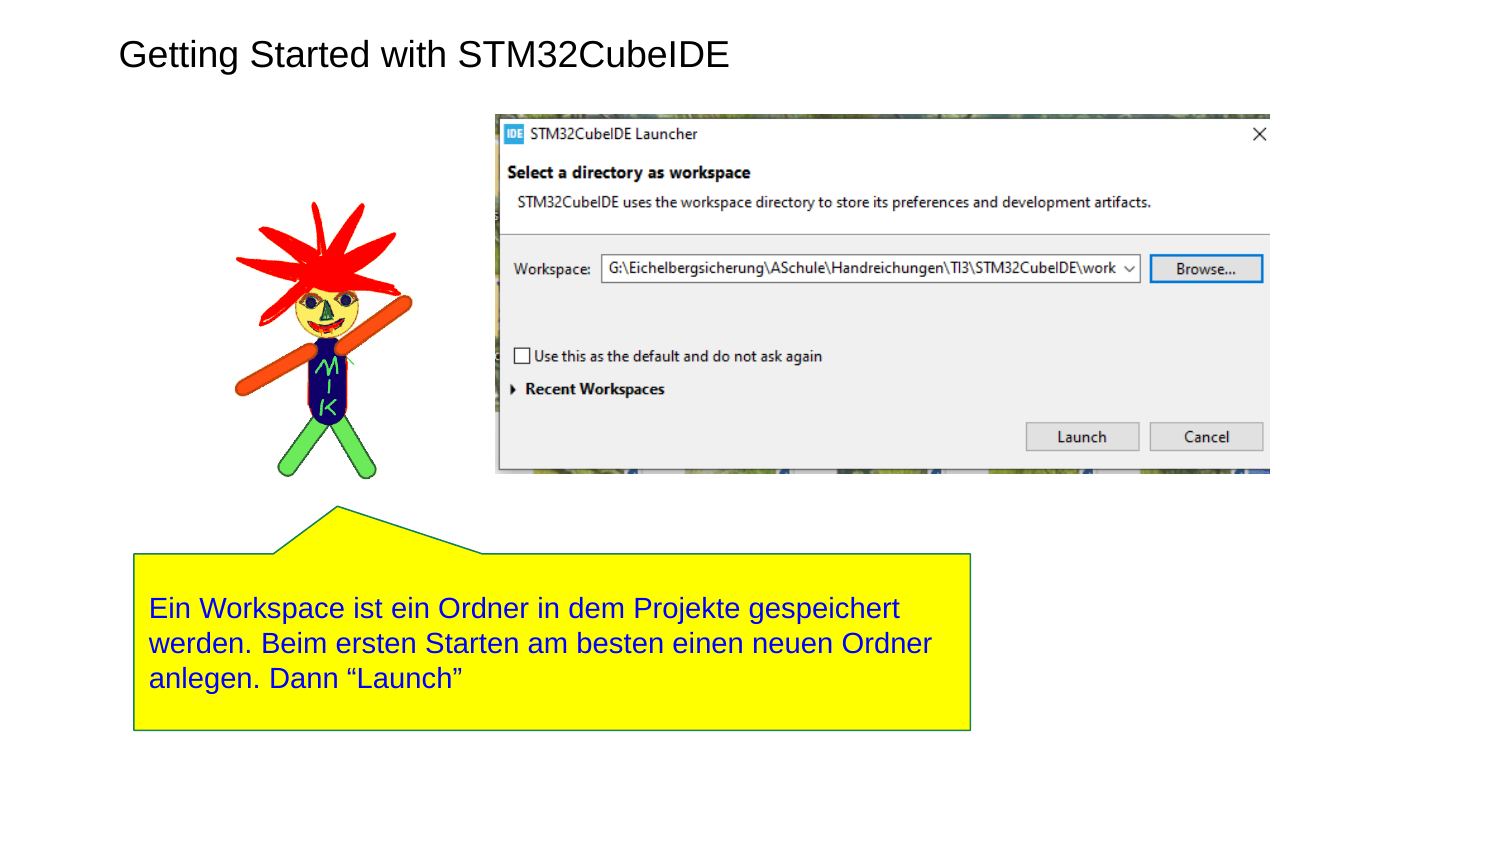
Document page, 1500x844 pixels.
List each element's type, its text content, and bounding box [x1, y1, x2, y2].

title Getting Started with STM32CubeIDE [51, 30, 798, 91]
picture [495, 113, 1270, 475]
picture [216, 194, 424, 487]
text_box Ein Workspace ist ein Ordner in dem Projekte gespeichert werden. Beim ersten Starten am besten einen neuen Ordner anlegen. Dann “Launch” [133, 506, 971, 731]
